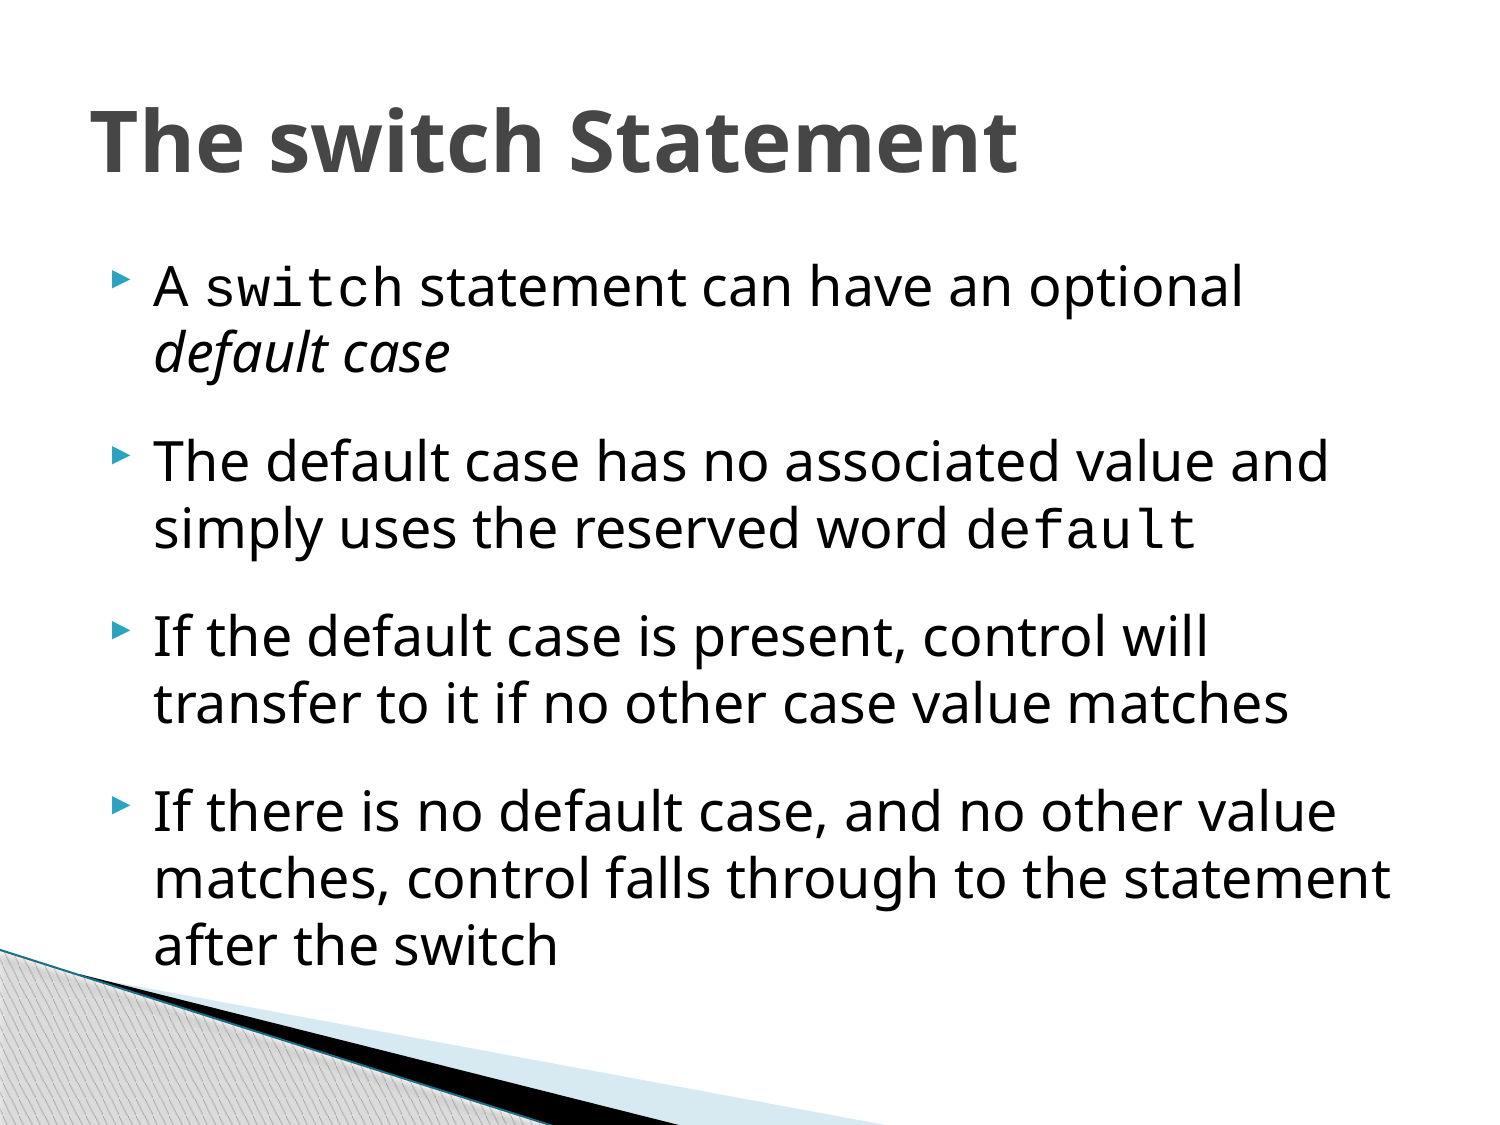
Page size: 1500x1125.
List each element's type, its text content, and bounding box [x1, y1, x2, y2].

title The switch Statement [75, 45, 1425, 233]
list A switch statement can have an optional default case The default case has no associated value and simply uses the reserved word default If the default case is present, control will transfer to it if no other case value matches If there is no default case, and no other value matches, control falls through to the statement after the switch [75, 243, 1425, 986]
